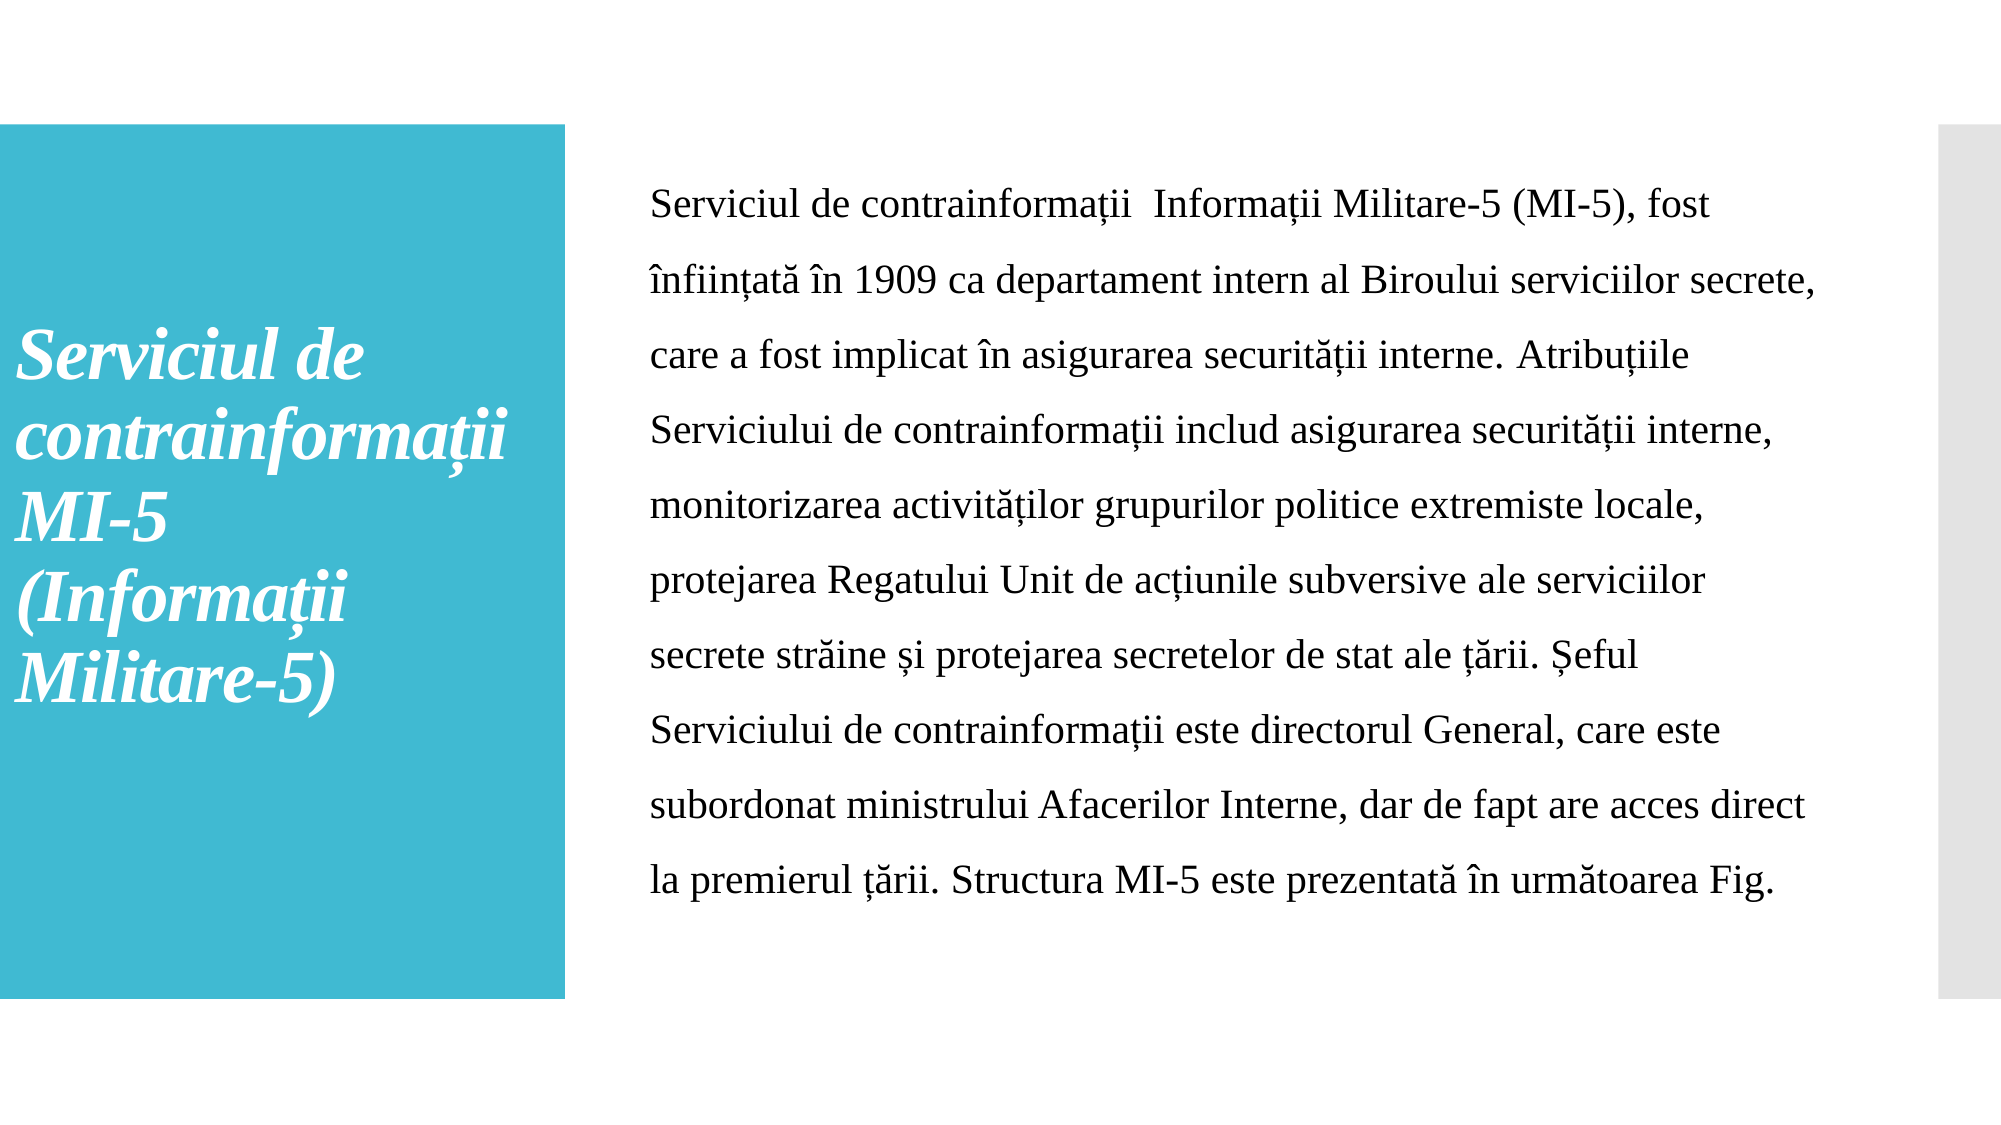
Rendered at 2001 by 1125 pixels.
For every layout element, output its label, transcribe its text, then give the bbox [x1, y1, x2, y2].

title Serviciul de contrainformații MI-5 (Informații Militare-5) [0, 184, 525, 940]
list Serviciul de contrainformații Informații Militare-5 (MI-5), fost înființată în 1909 ca departament intern al Biroului serviciilor secrete, care a fost implicat în asigurarea securității interne. Atribuțiile Serviciului de contrainformații includ asigurarea securității interne, monitorizarea activităților grupurilor politice extremiste locale, protejarea Regatului Unit de acțiunile subversive ale serviciilor secrete străine și protejarea secretelor de stat ale țării. Șeful Serviciului de contrainformații este directorul General, care este subordonat ministrului Afacerilor Interne, dar de fapt are acces direct la premierul țării. Structura MI-5 este prezentată în următoarea Fig. [634, 141, 1835, 982]
